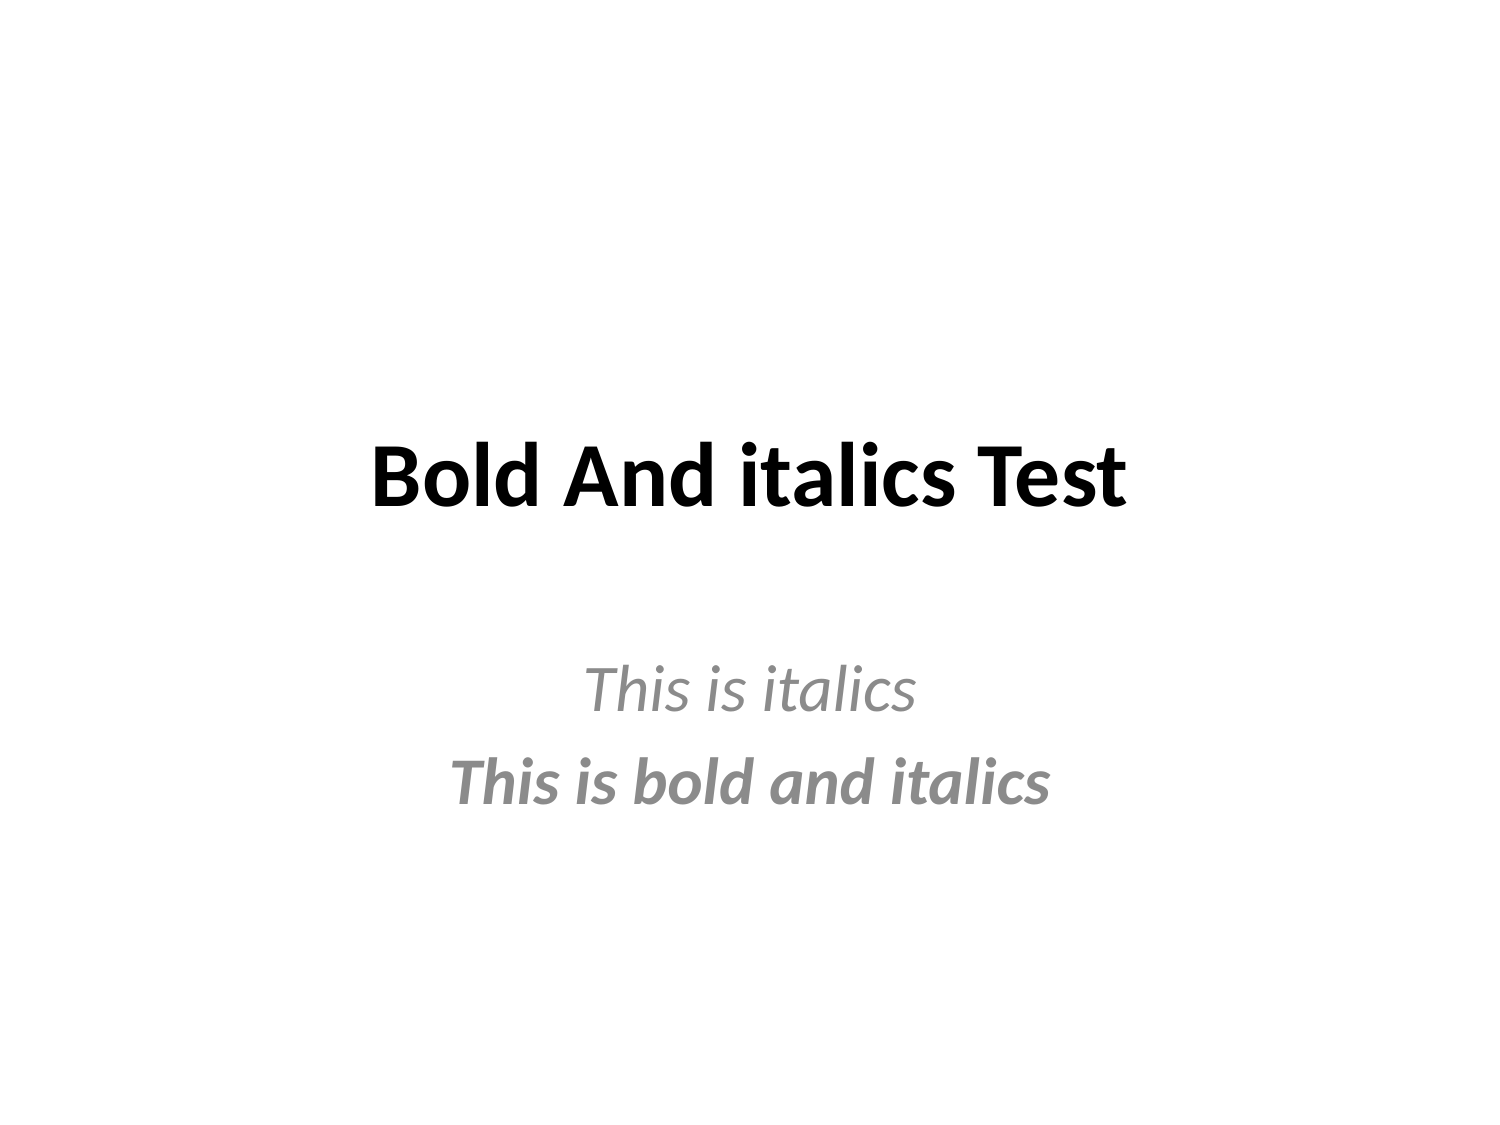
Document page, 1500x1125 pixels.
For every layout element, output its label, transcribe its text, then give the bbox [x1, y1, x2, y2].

subtitle This is italics This is bold and italics [225, 637, 1275, 925]
title Bold And italics Test [112, 349, 1388, 591]
